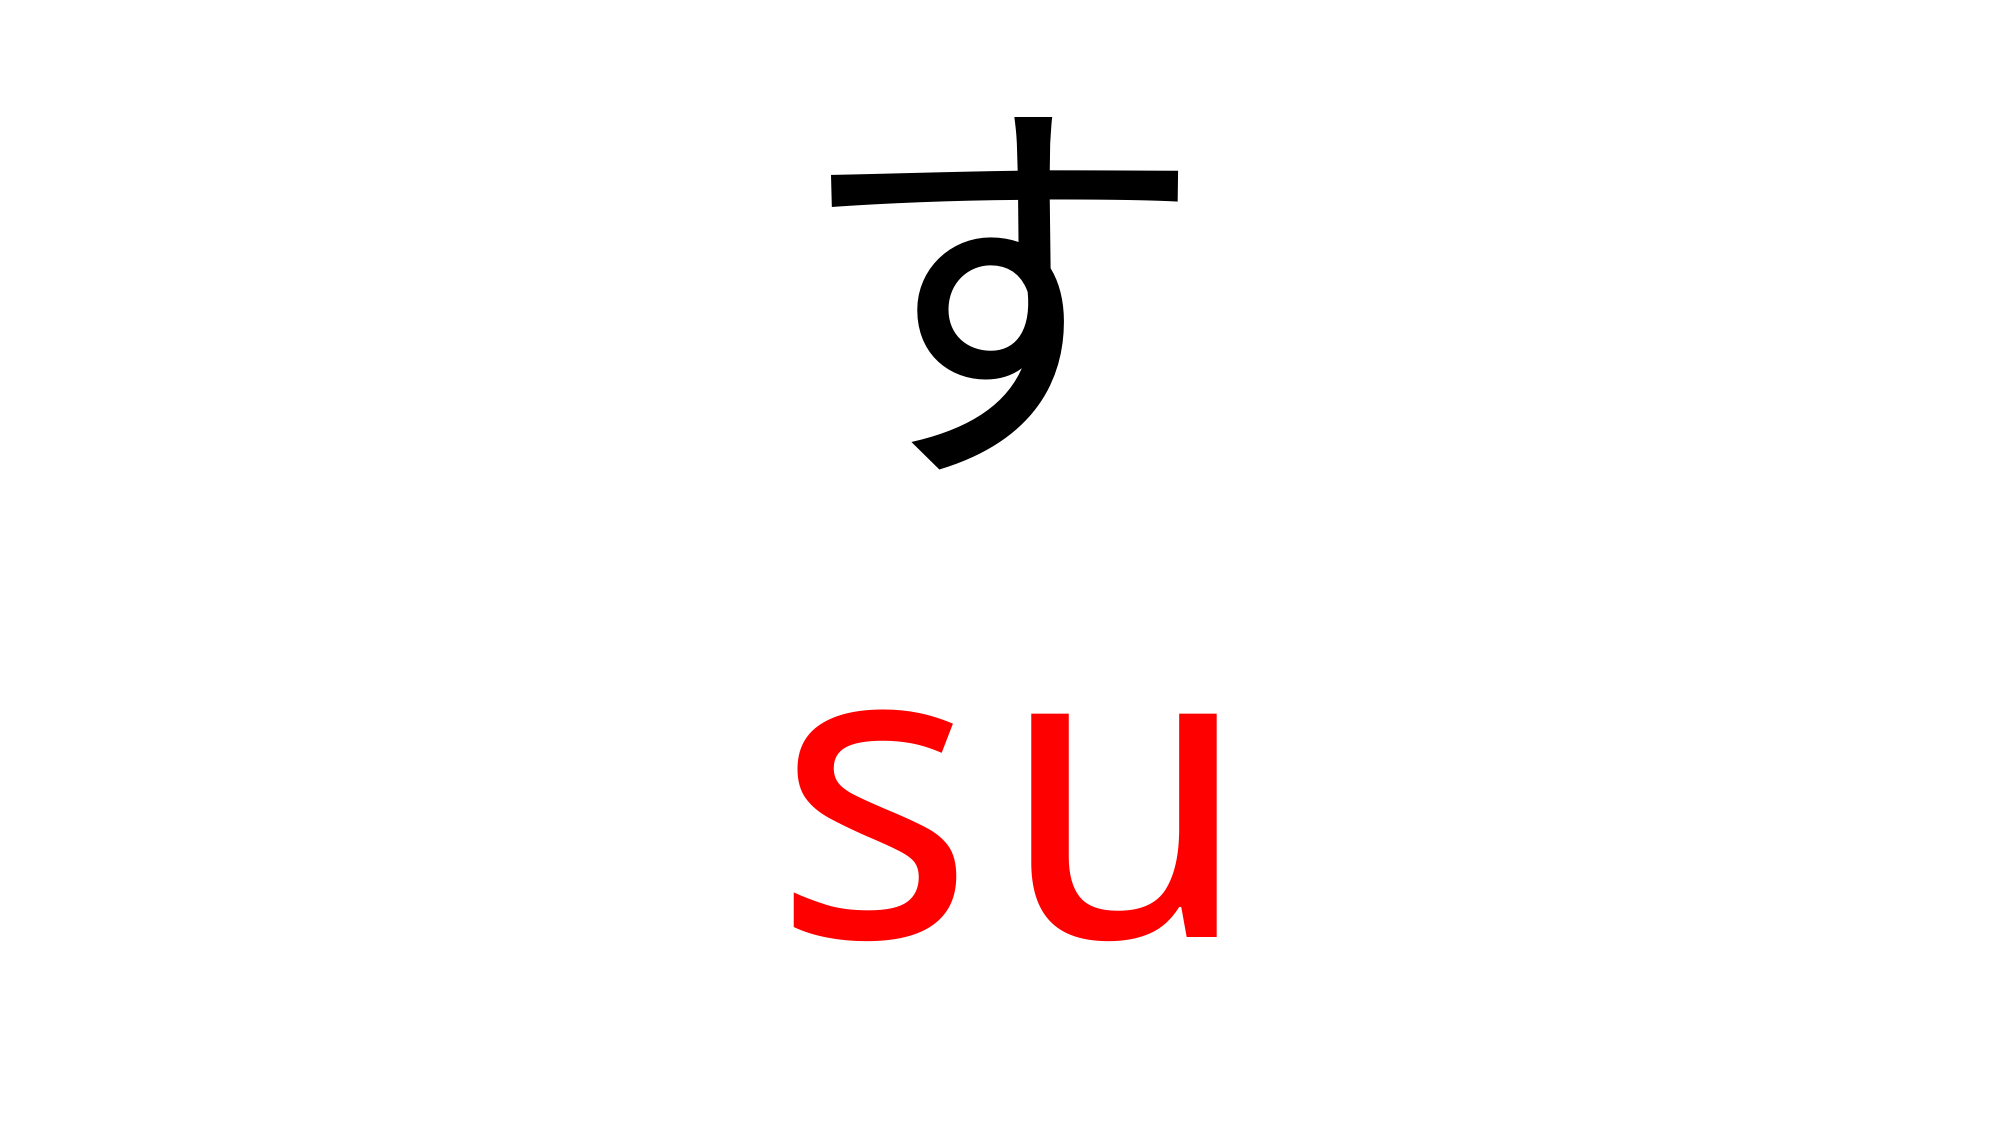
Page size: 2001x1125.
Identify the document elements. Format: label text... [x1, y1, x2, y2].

title す [249, 71, 1750, 545]
text_box su [249, 562, 1750, 1036]
